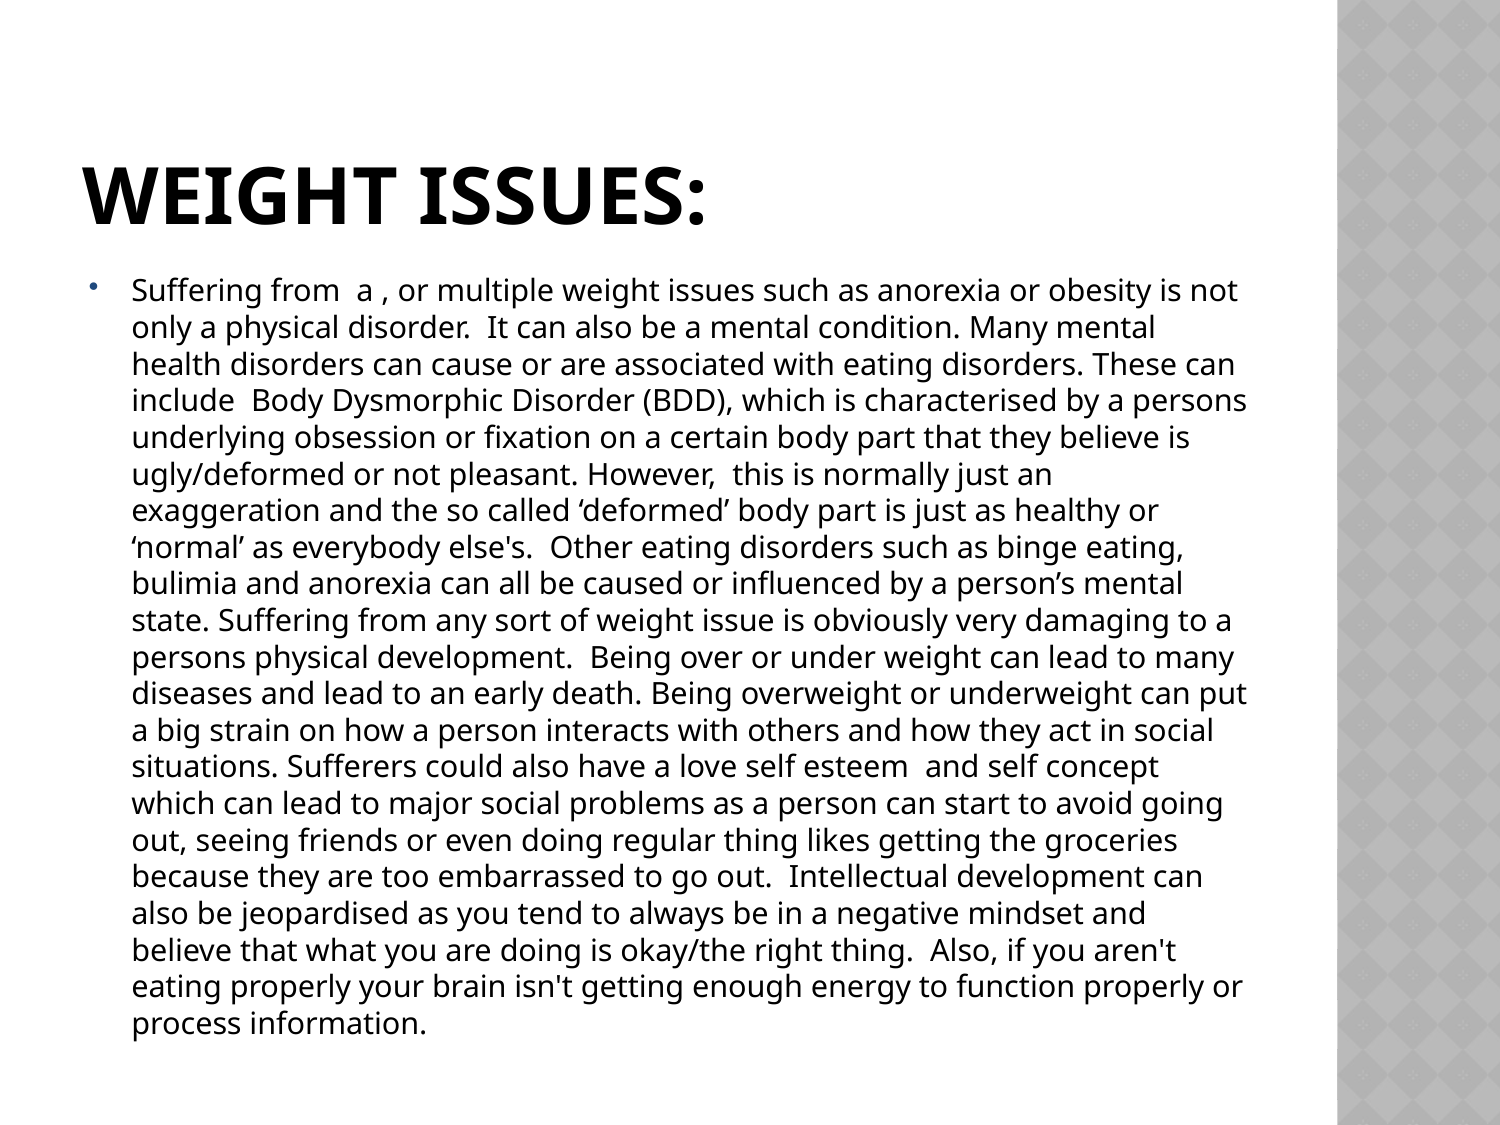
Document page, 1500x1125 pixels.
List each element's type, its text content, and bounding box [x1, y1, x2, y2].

list Suffering from a , or multiple weight issues such as anorexia or obesity is not only a physical disorder. It can also be a mental condition. Many mental health disorders can cause or are associated with eating disorders. These can include Body Dysmorphic Disorder (BDD), which is characterised by a persons underlying obsession or fixation on a certain body part that they believe is ugly/deformed or not pleasant. However, this is normally just an exaggeration and the so called ‘deformed’ body part is just as healthy or ‘normal’ as everybody else's. Other eating disorders such as binge eating, bulimia and anorexia can all be caused or influenced by a person’s mental state. Suffering from any sort of weight issue is obviously very damaging to a persons physical development. Being over or under weight can lead to many diseases and lead to an early death. Being overweight or underweight can put a big strain on how a person interacts with others and how they act in social situations. Sufferers could also have a love self esteem and self concept which can lead to major social problems as a person can start to avoid going out, seeing friends or even doing regular thing likes getting the groceries because they are too embarrassed to go out. Intellectual development can also be jeopardised as you tend to always be in a negative mindset and believe that what you are doing is okay/the right thing. Also, if you aren't eating properly your brain isn't getting enough energy to function properly or process information. [75, 264, 1263, 1059]
title Weight Issues: [75, 52, 1263, 240]
